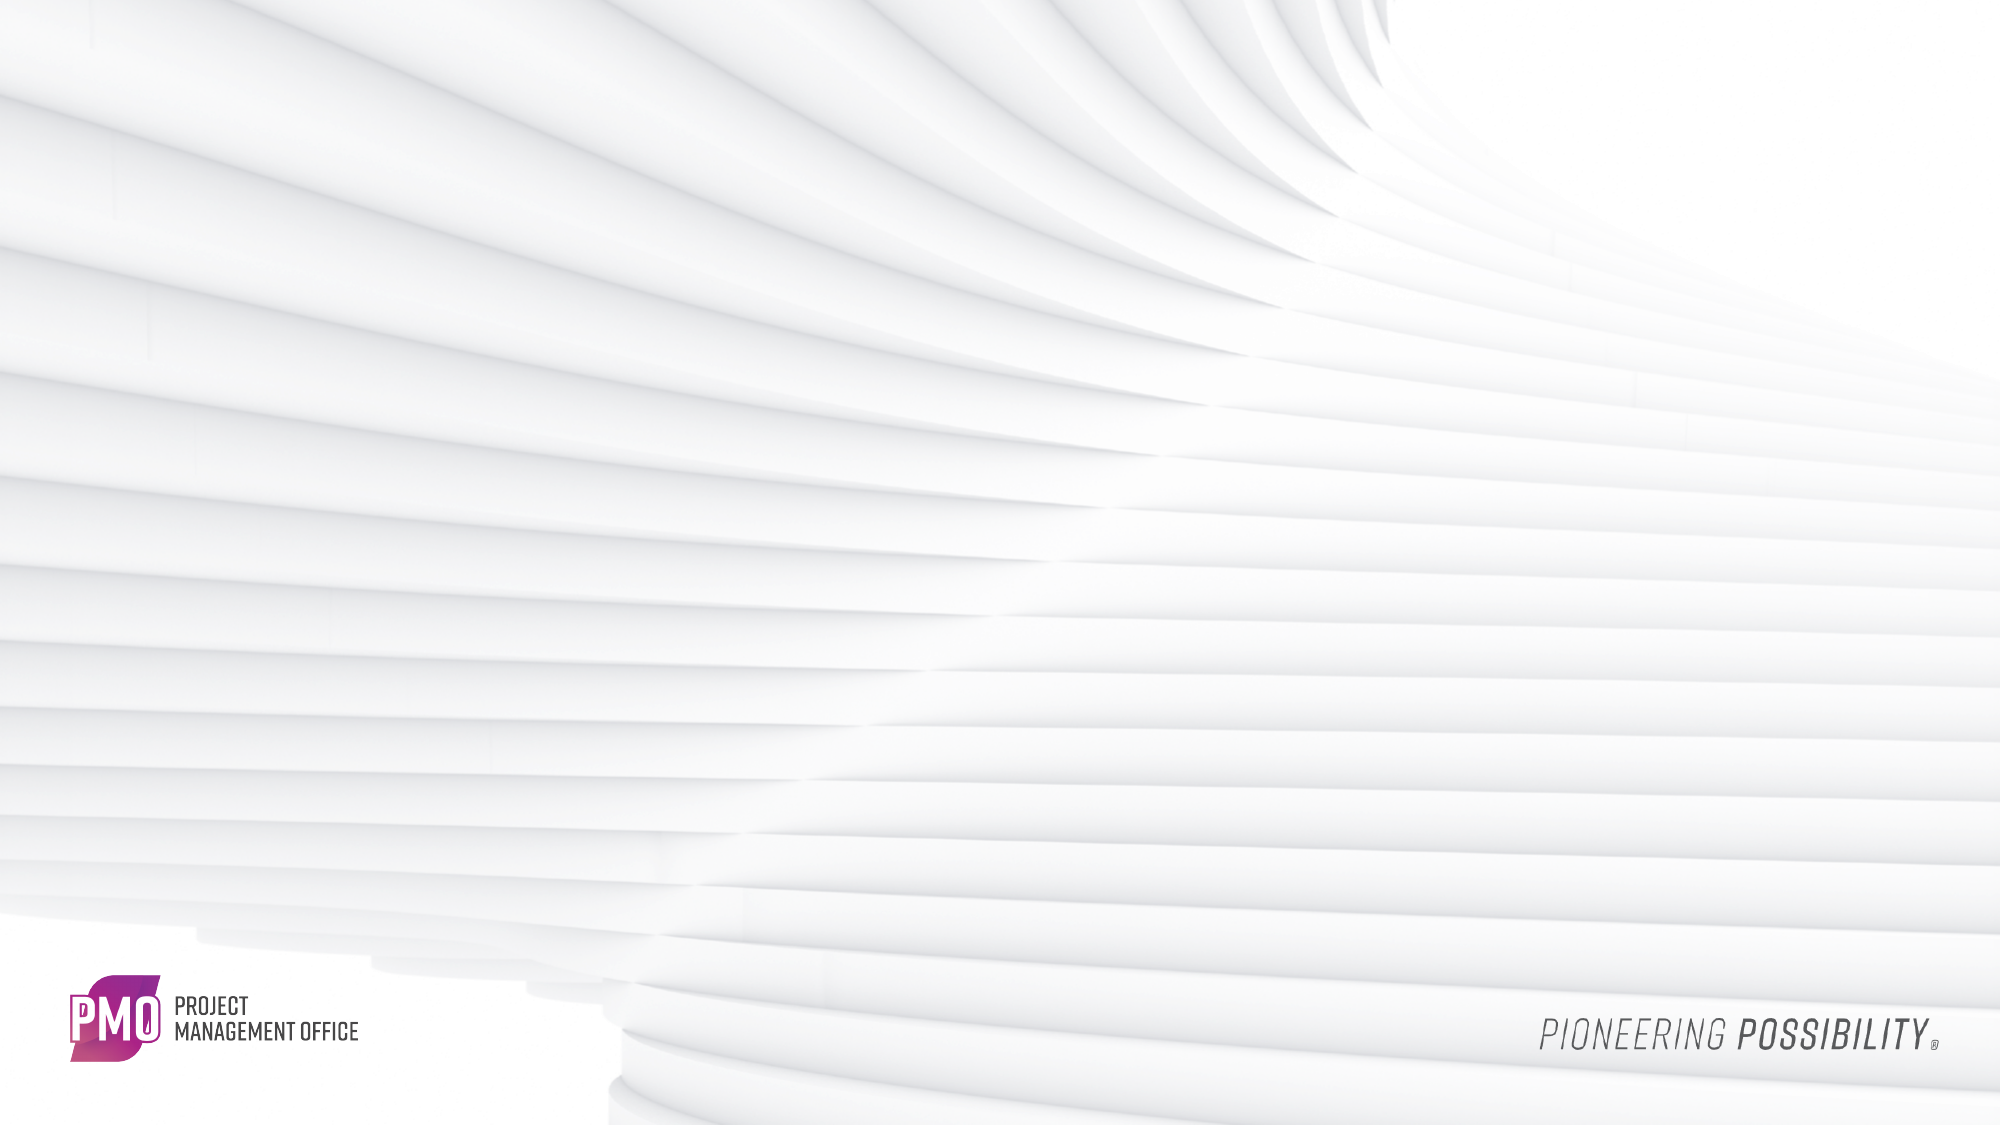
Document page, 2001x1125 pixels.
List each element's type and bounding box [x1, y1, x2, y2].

picture [0, 975, 2000, 1125]
